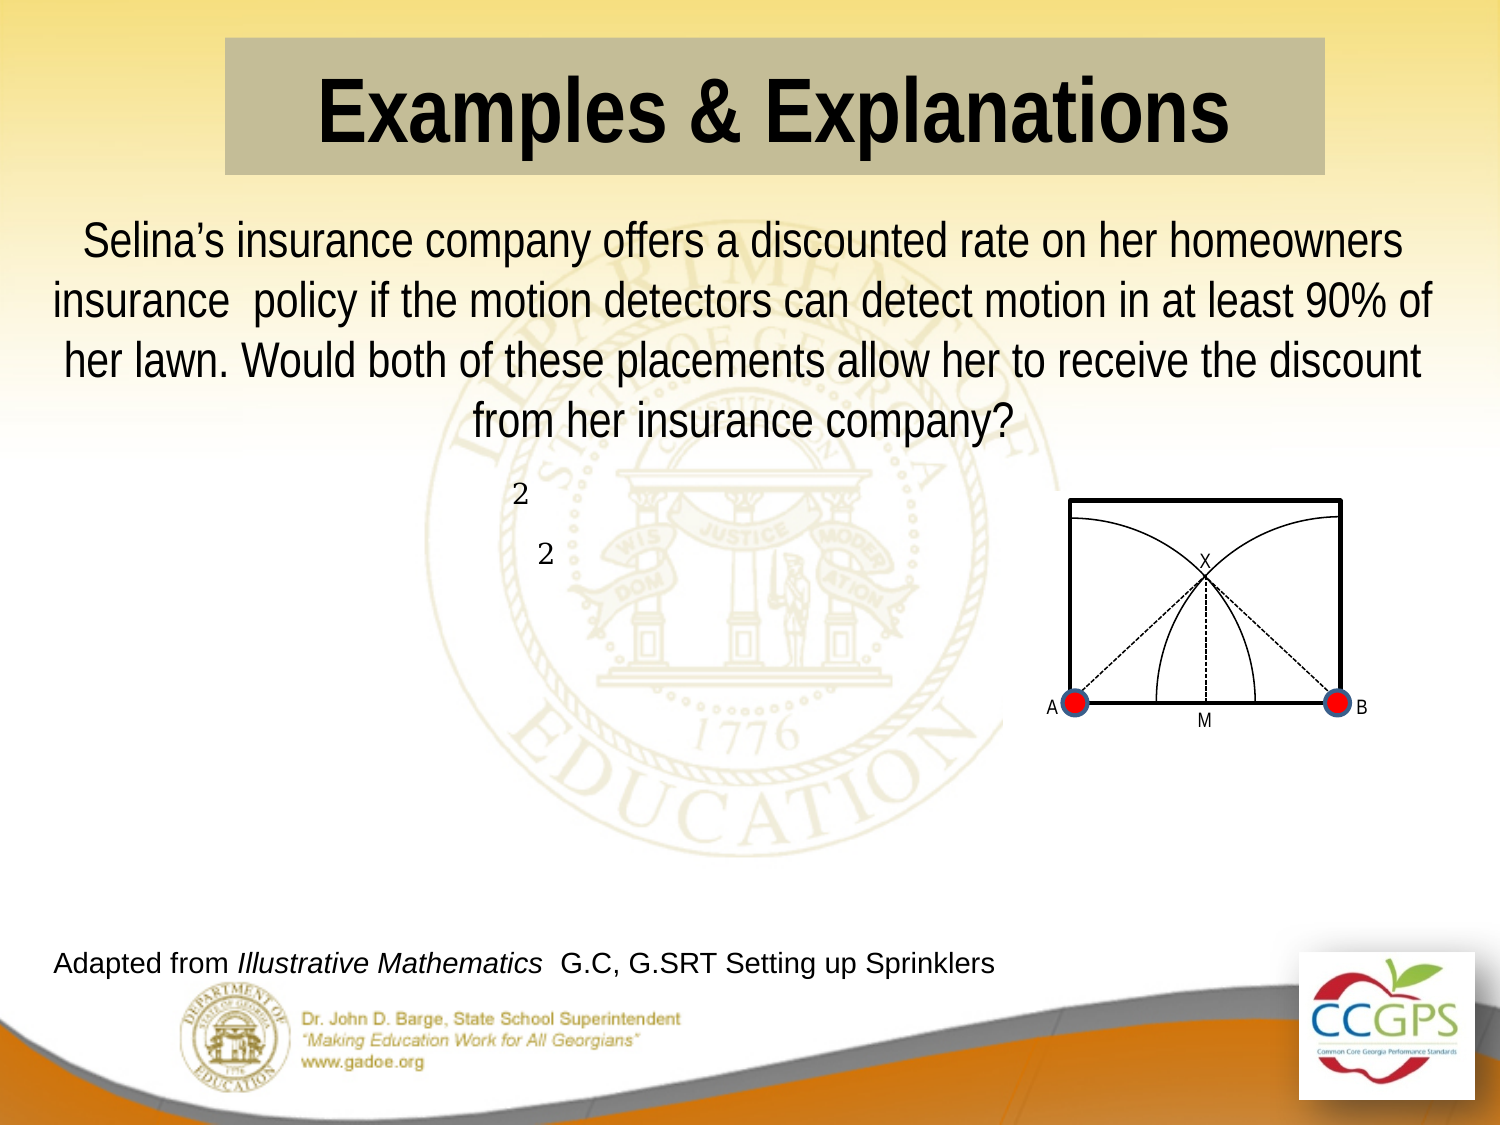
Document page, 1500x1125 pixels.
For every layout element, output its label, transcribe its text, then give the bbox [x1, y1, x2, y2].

subtitle Selina’s insurance company offers a discounted rate on her homeowners insurance policy if the motion detectors can detect motion in at least 90% of her lawn. Would both of these placements allow her to receive the discount from her insurance company? [37, 199, 1451, 913]
title Examples & Explanations [224, 37, 1326, 176]
picture [0, 0, 1500, 1125]
text_box Adapted from Illustrative Mathematics G.C, G.SRT Setting up Sprinklers [38, 937, 1011, 988]
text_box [885, 492, 1500, 888]
